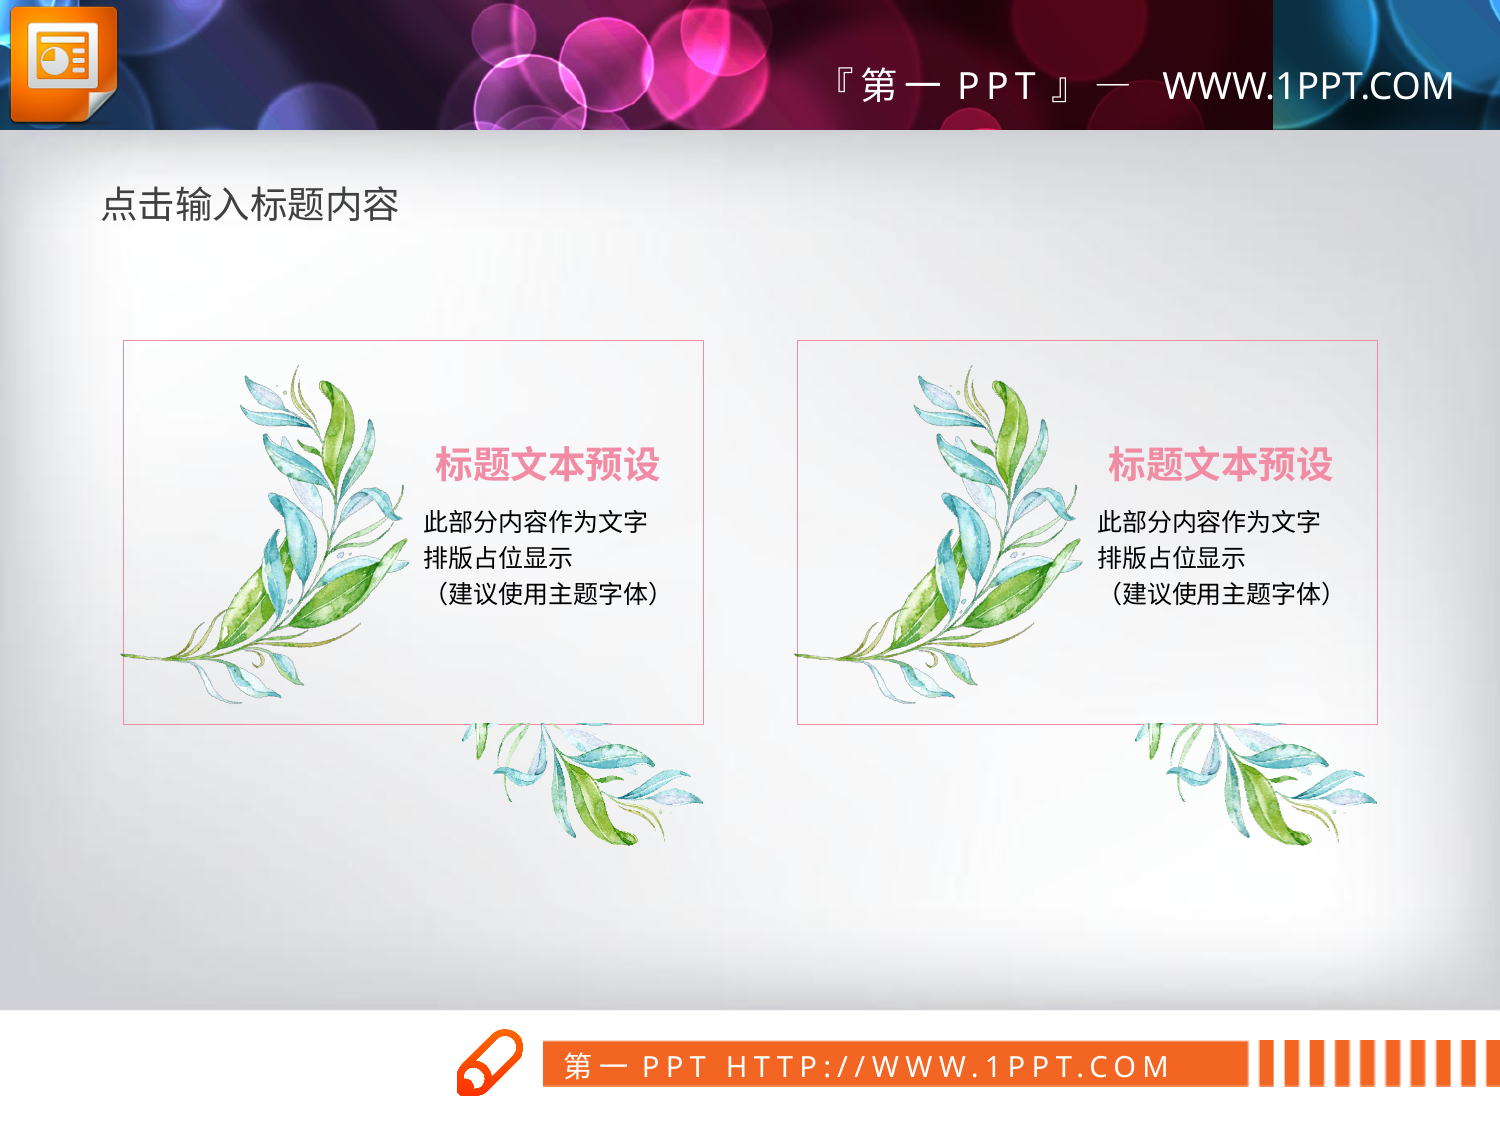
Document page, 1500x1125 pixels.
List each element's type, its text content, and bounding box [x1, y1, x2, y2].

text_box 点击输入标题内容 [100, 172, 450, 235]
picture [0, 0, 1500, 1012]
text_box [123, 340, 709, 847]
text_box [796, 340, 1382, 847]
picture [543, 1040, 1500, 1087]
